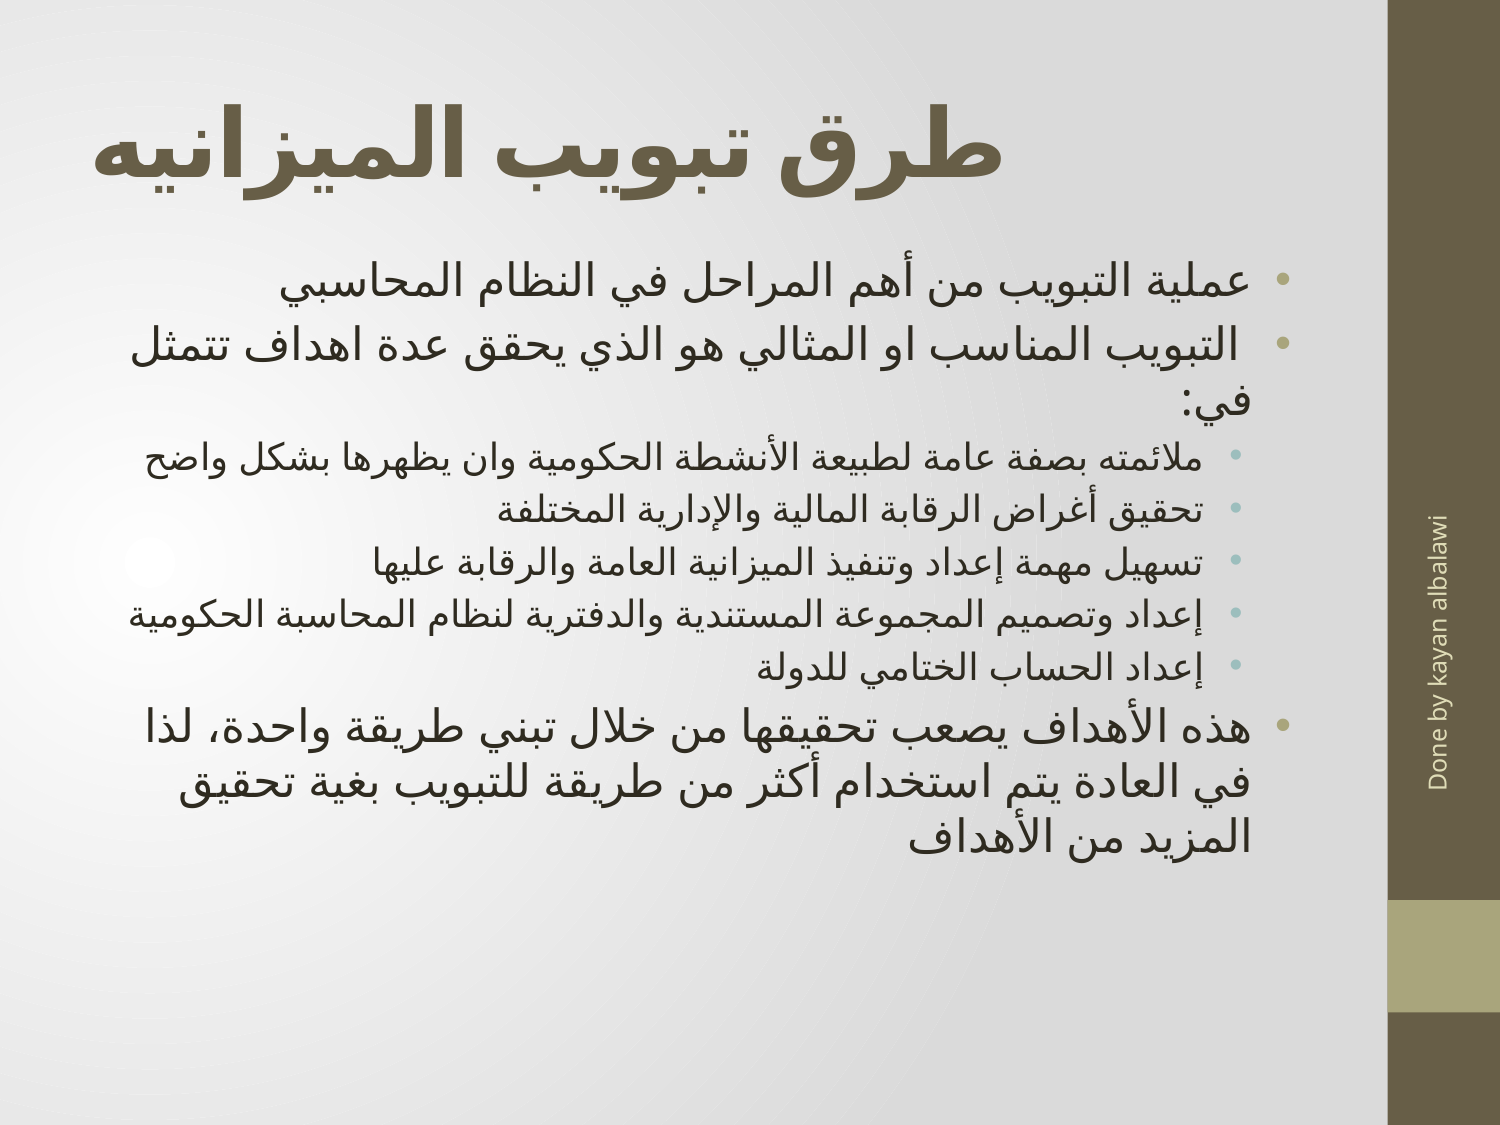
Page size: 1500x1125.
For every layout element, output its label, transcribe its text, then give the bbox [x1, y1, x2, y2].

title طرق تبويب الميزانيه [75, 45, 1325, 233]
list عملية التبويب من أهم المراحل في النظام المحاسبي التبويب المناسب او المثالي هو الذي يحقق عدة اهداف تتمثل في: ملائمته بصفة عامة لطبيعة الأنشطة الحكومية وان يظهرها بشكل واضح تحقيق أغراض الرقابة المالية والإدارية المختلفة تسهيل مهمة إعداد وتنفيذ الميزانية العامة والرقابة عليها إعداد وتصميم المجموعة المستندية والدفترية لنظام المحاسبة الحكومية إعداد الحساب الختامي للدولة هذه الأهداف يصعب تحقيقها من خلال تبني طريقة واحدة، لذا في العادة يتم استخدام أكثر من طريقة للتبويب بغية تحقيق المزيد من الأهداف [75, 243, 1325, 1050]
footer Done by kayan albalawi [1408, 500, 1469, 889]
